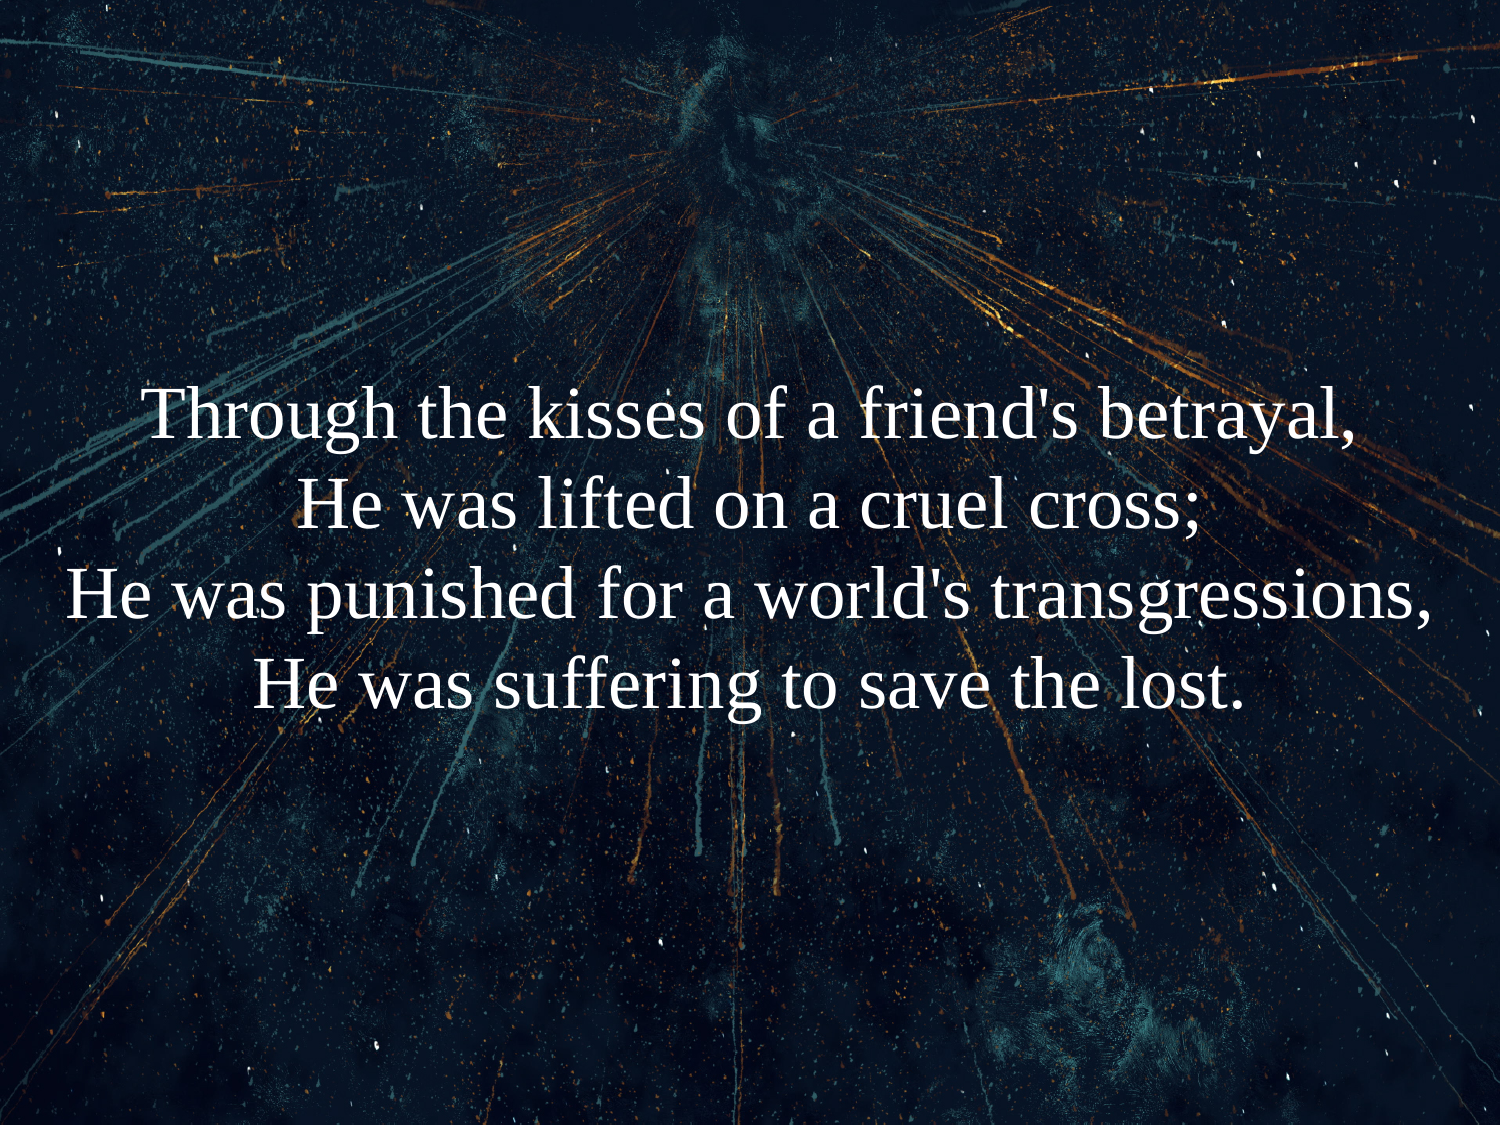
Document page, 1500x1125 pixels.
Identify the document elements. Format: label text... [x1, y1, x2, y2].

title Through the kisses of a friend's betrayal, He was lifted on a cruel cross; He was punished for a world's transgressions, He was suffering to save the lost. [37, 450, 1463, 638]
picture [0, 0, 1500, 1125]
